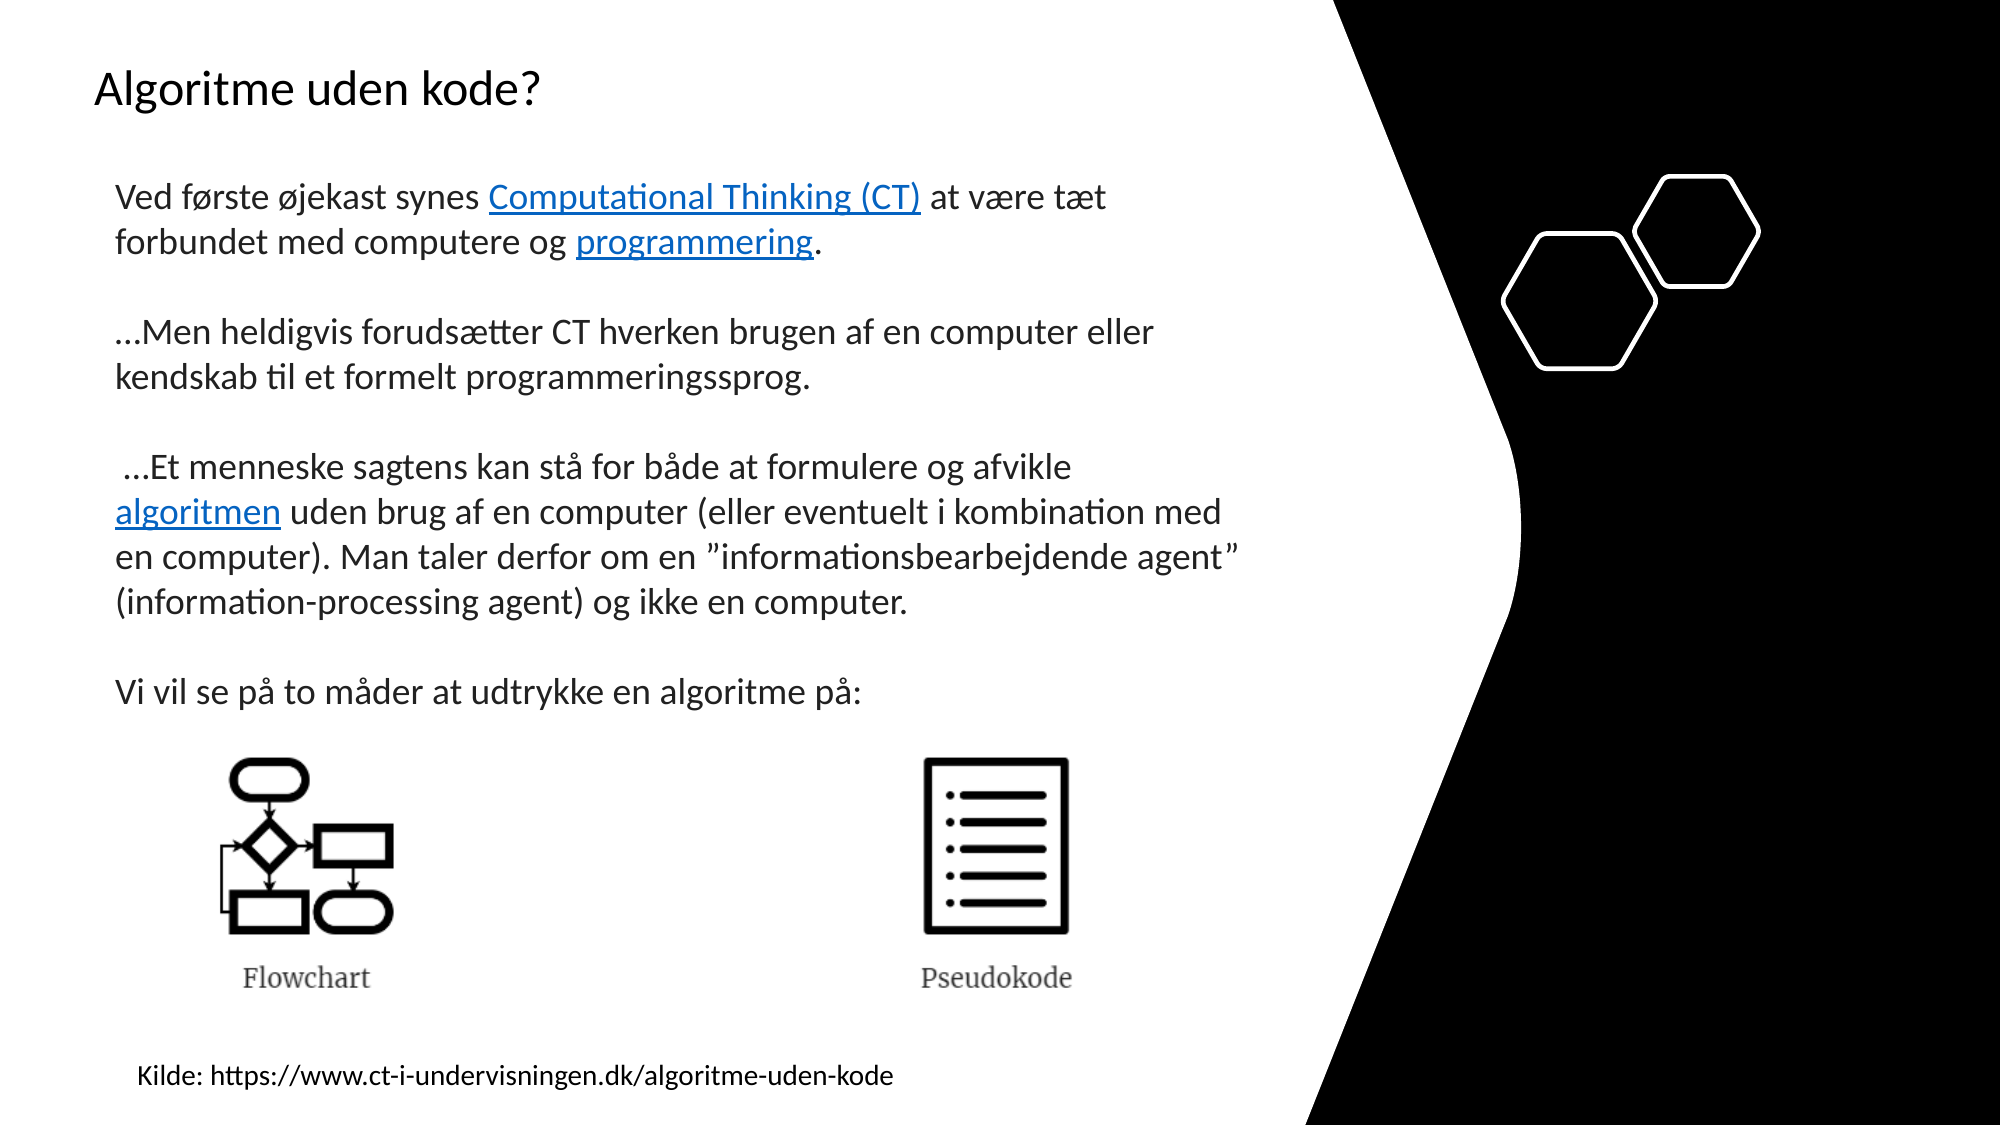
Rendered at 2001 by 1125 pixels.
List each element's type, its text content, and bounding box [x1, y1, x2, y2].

picture [184, 741, 1121, 1023]
text_box [1307, 0, 2000, 1125]
text_box Kilde: https://www.ct-i-undervisningen.dk/algoritme-uden-kode [122, 1048, 910, 1099]
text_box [1502, 176, 1759, 369]
text_box Ved første øjekast synes Computational Thinking (CT) at være tæt forbundet med computere og programmering. …Men heldigvis forudsætter CT hverken brugen af en computer eller kendskab til et formelt programmeringssprog. …Et menneske sagtens kan stå for både at formulere og afvikle algoritmen uden brug af en computer (eller eventuelt i kombination med en computer). Man taler derfor om en ”informationsbearbejdende agent” (information-processing agent) og ikke en computer. Vi vil se på to måder at udtrykke en algoritme på: [100, 164, 1262, 720]
text_box [0, 0, 1523, 1125]
text_box Algoritme uden kode? [79, 48, 1167, 124]
